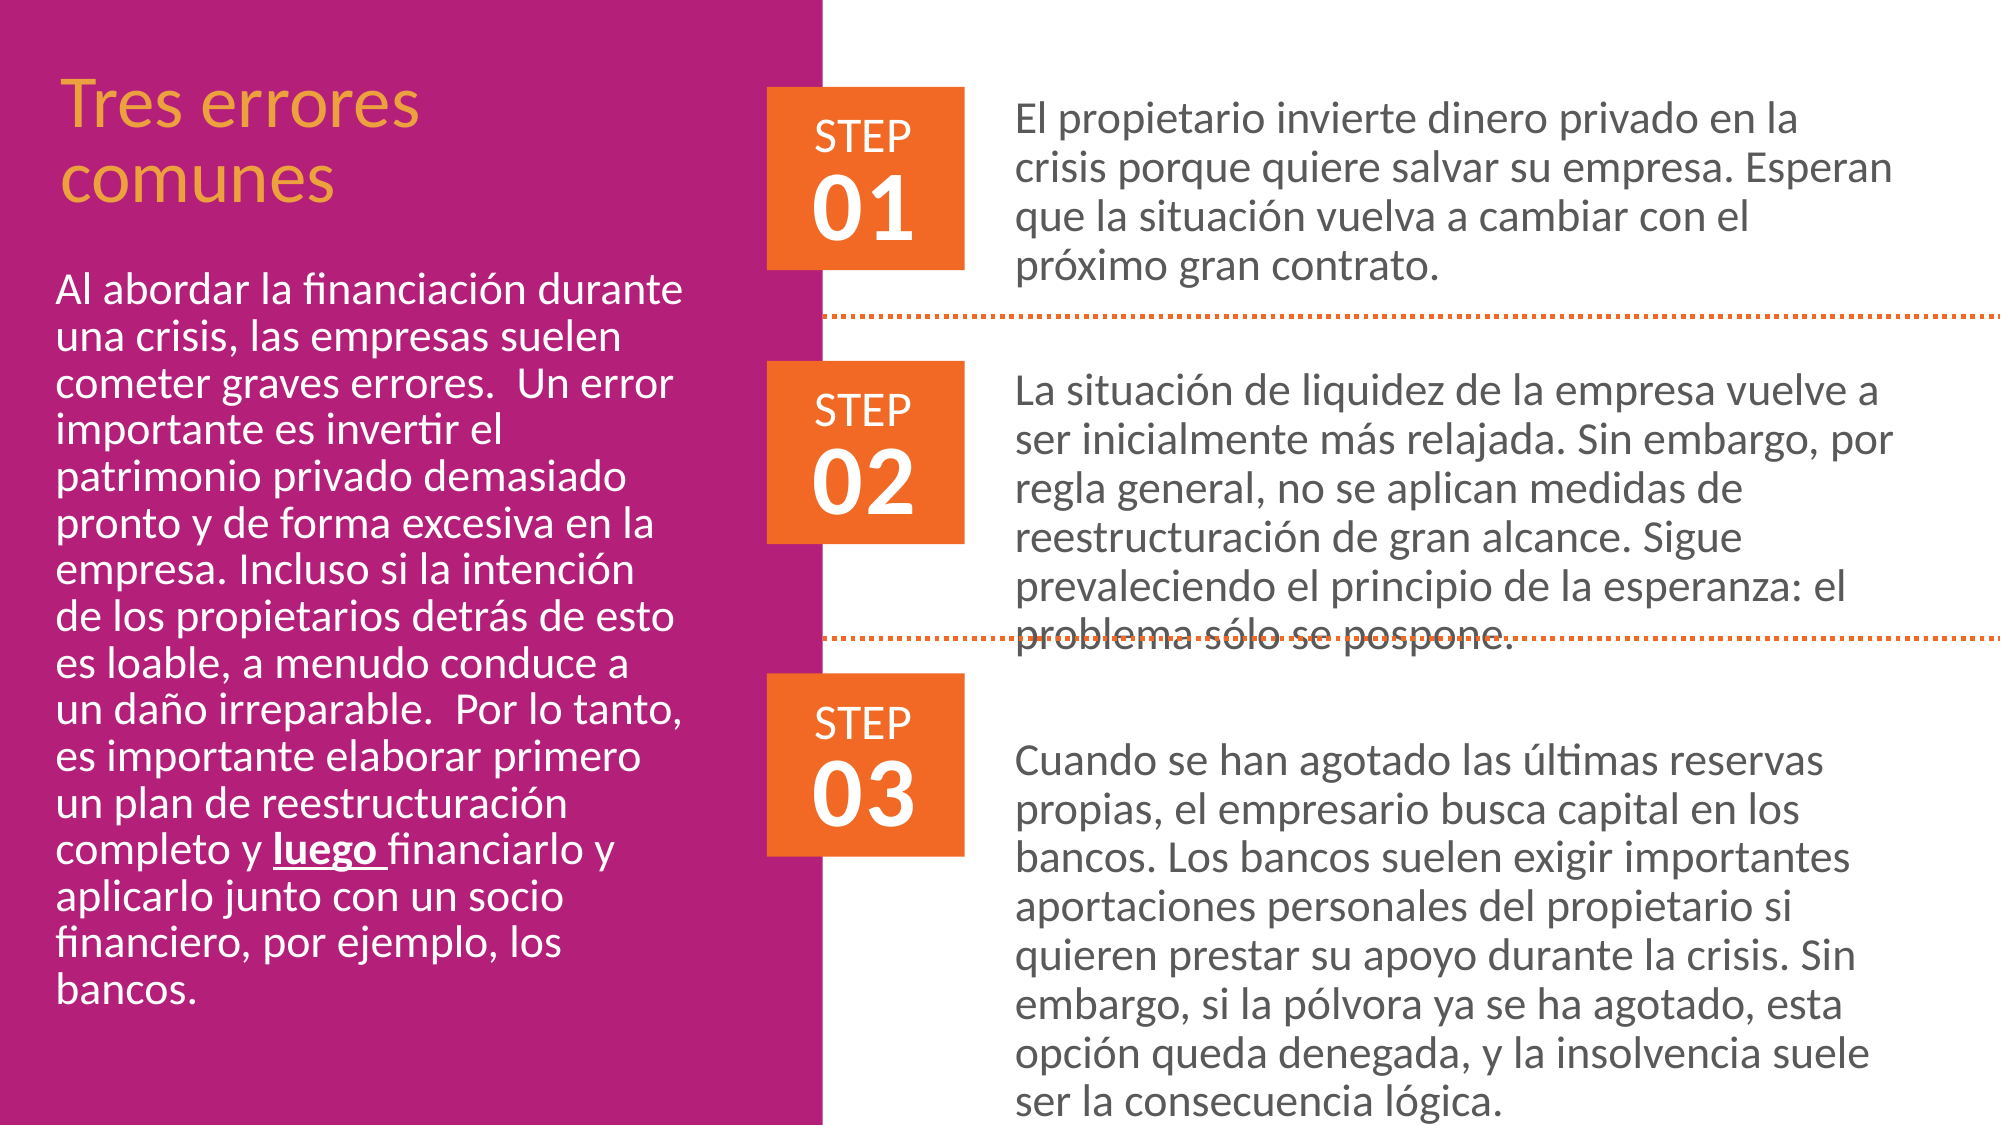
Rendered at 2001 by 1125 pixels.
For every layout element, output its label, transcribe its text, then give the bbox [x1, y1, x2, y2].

text_box [0, 0, 824, 1125]
text_box El propietario invierte dinero privado en la crisis porque quiere salvar su empresa. Esperan que la situación vuelva a cambiar con el próximo gran contrato. La situación de liquidez de la empresa vuelve a ser inicialmente más relajada. Sin embargo, por regla general, no se aplican medidas de reestructuración de gran alcance. Sigue prevaleciendo el principio de la esperanza: el problema sólo se pospone. Cuando se han agotado las últimas reservas propias, el empresario busca capital en los bancos. Los bancos suelen exigir importantes aportaciones personales del propietario si quieren prestar su apoyo durante la crisis. Sin embargo, si la pólvora ya se ha agotado, esta opción queda denegada, y la insolvencia suele ser la consecuencia lógica. [999, 86, 1915, 316]
text_box El propietario invierte dinero privado en la crisis porque quiere salvar su empresa. Esperan que la situación vuelva a cambiar con el próximo gran contrato. La situación de liquidez de la empresa vuelve a ser inicialmente más relajada. Sin embargo, por regla general, no se aplican medidas de reestructuración de gran alcance. Sigue prevaleciendo el principio de la esperanza: el problema sólo se pospone. Cuando se han agotado las últimas reservas propias, el empresario busca capital en los bancos. Los bancos suelen exigir importantes aportaciones personales del propietario si quieren prestar su apoyo durante la crisis. Sin embargo, si la pólvora ya se ha agotado, esta opción queda denegada, y la insolvencia suele ser la consecuencia lógica. [999, 639, 1915, 1125]
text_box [766, 86, 965, 271]
text_box Al abordar la financiación durante una crisis, las empresas suelen cometer graves errores. Un error importante es invertir el patrimonio privado demasiado pronto y de forma excesiva en la empresa. Incluso si la intención de los propietarios detrás de esto es loable, a menudo conduce a un daño irreparable. Por lo tanto, es importante elaborar primero un plan de reestructuración completo y luego financiarlo y aplicarlo junto con un socio financiero, por ejemplo, los bancos. [42, 260, 698, 1021]
text_box El propietario invierte dinero privado en la crisis porque quiere salvar su empresa. Esperan que la situación vuelva a cambiar con el próximo gran contrato. La situación de liquidez de la empresa vuelve a ser inicialmente más relajada. Sin embargo, por regla general, no se aplican medidas de reestructuración de gran alcance. Sigue prevaleciendo el principio de la esperanza: el problema sólo se pospone. Cuando se han agotado las últimas reservas propias, el empresario busca capital en los bancos. Los bancos suelen exigir importantes aportaciones personales del propietario si quieren prestar su apoyo durante la crisis. Sin embargo, si la pólvora ya se ha agotado, esta opción queda denegada, y la insolvencia suele ser la consecuencia lógica. [999, 317, 1915, 638]
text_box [766, 673, 965, 857]
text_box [766, 360, 965, 545]
list Tres errores comunes [44, 59, 684, 260]
